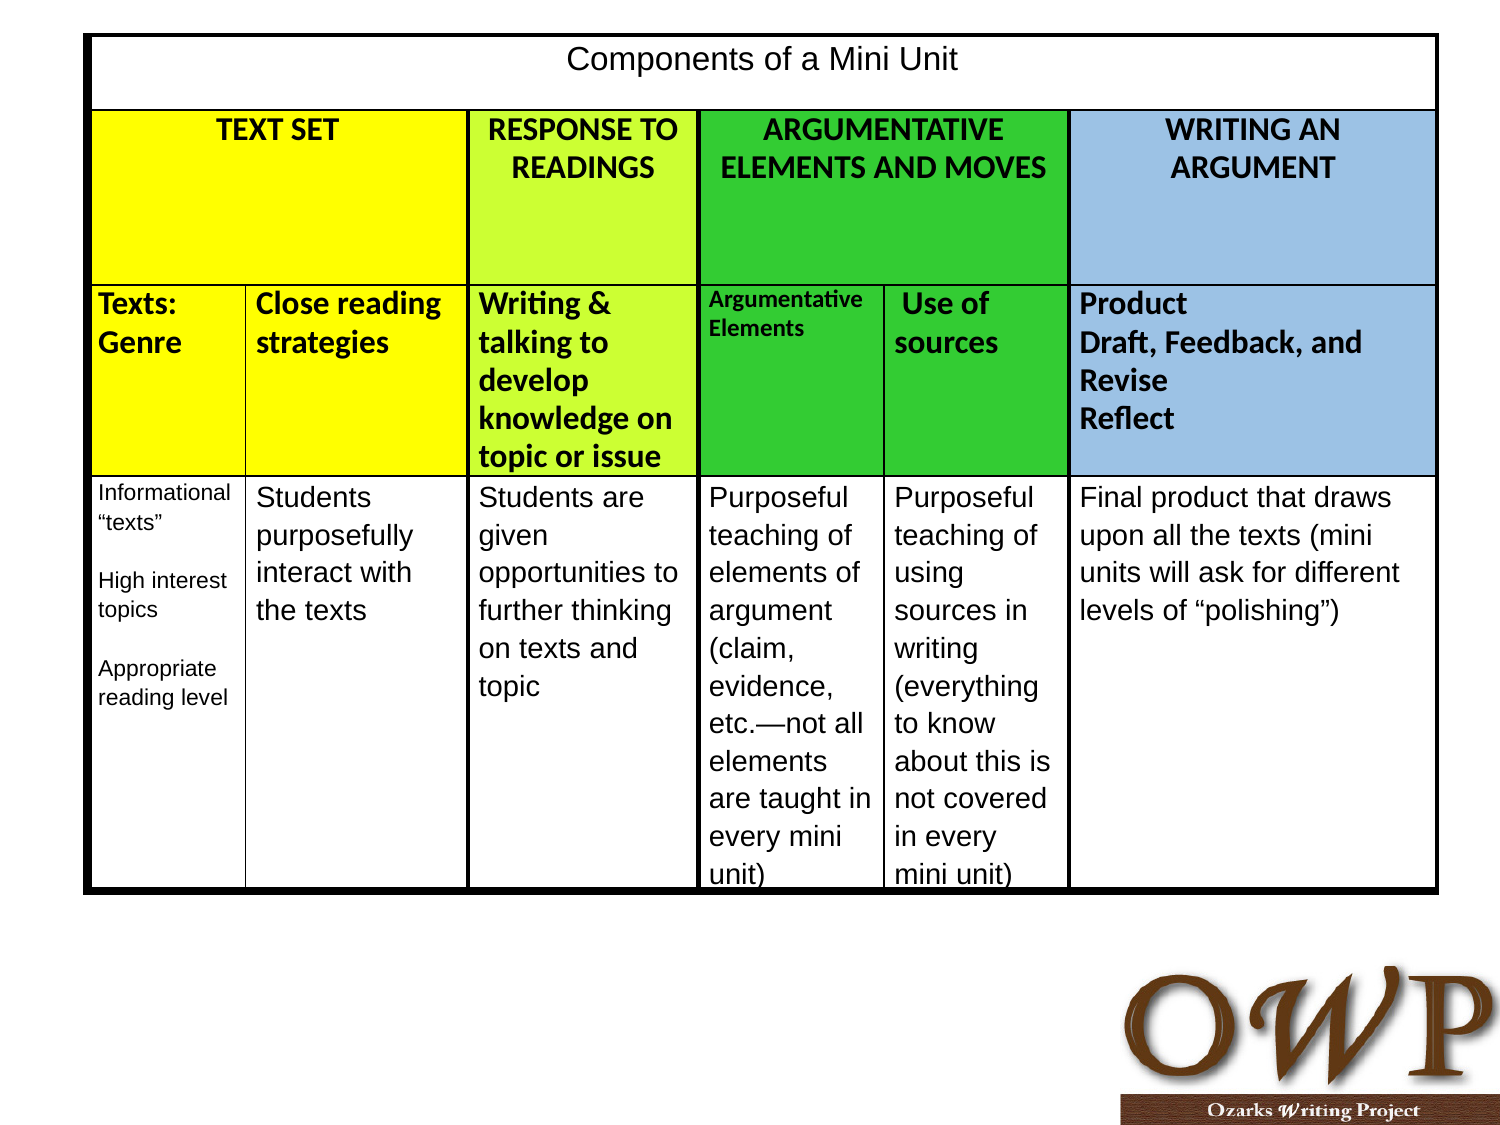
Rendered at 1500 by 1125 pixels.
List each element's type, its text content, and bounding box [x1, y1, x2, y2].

table_cell Students purposefully interact with the texts [246, 477, 466, 887]
table_cell TEXT SET [92, 111, 466, 284]
table_cell Writing & talking to develop knowledge on topic or issue [470, 286, 696, 475]
table_cell WRITING AN ARGUMENT [1071, 111, 1435, 284]
table_cell Argumentative Elements [701, 286, 883, 475]
table_cell Purposeful teaching of elements of argument (claim, evidence, etc.—not all elements are taught in every mini unit) [701, 477, 883, 887]
table_cell Final product that draws upon all the texts (mini units will ask for different levels of “polishing”) [1071, 477, 1435, 887]
table_cell Informational “texts” High interest topics Appropriate reading level [92, 477, 245, 887]
table_header Components of a Mini Unit [92, 37, 1435, 109]
table_cell Close reading strategies [246, 286, 466, 475]
table_cell Purposeful teaching of using sources in writing (everything to know about this is not covered in every mini unit) [885, 477, 1067, 887]
table_cell Product Draft, Feedback, and Revise Reflect [1071, 286, 1435, 475]
picture [1120, 957, 1500, 1125]
table_cell ARGUMENTATIVE ELEMENTS AND MOVES [701, 111, 1067, 284]
table_cell Texts: Genre [92, 286, 245, 475]
table_cell RESPONSE TO READINGS [470, 111, 696, 284]
table_cell Students are given opportunities to further thinking on texts and topic [470, 477, 696, 887]
table_cell Use of sources [885, 286, 1067, 475]
